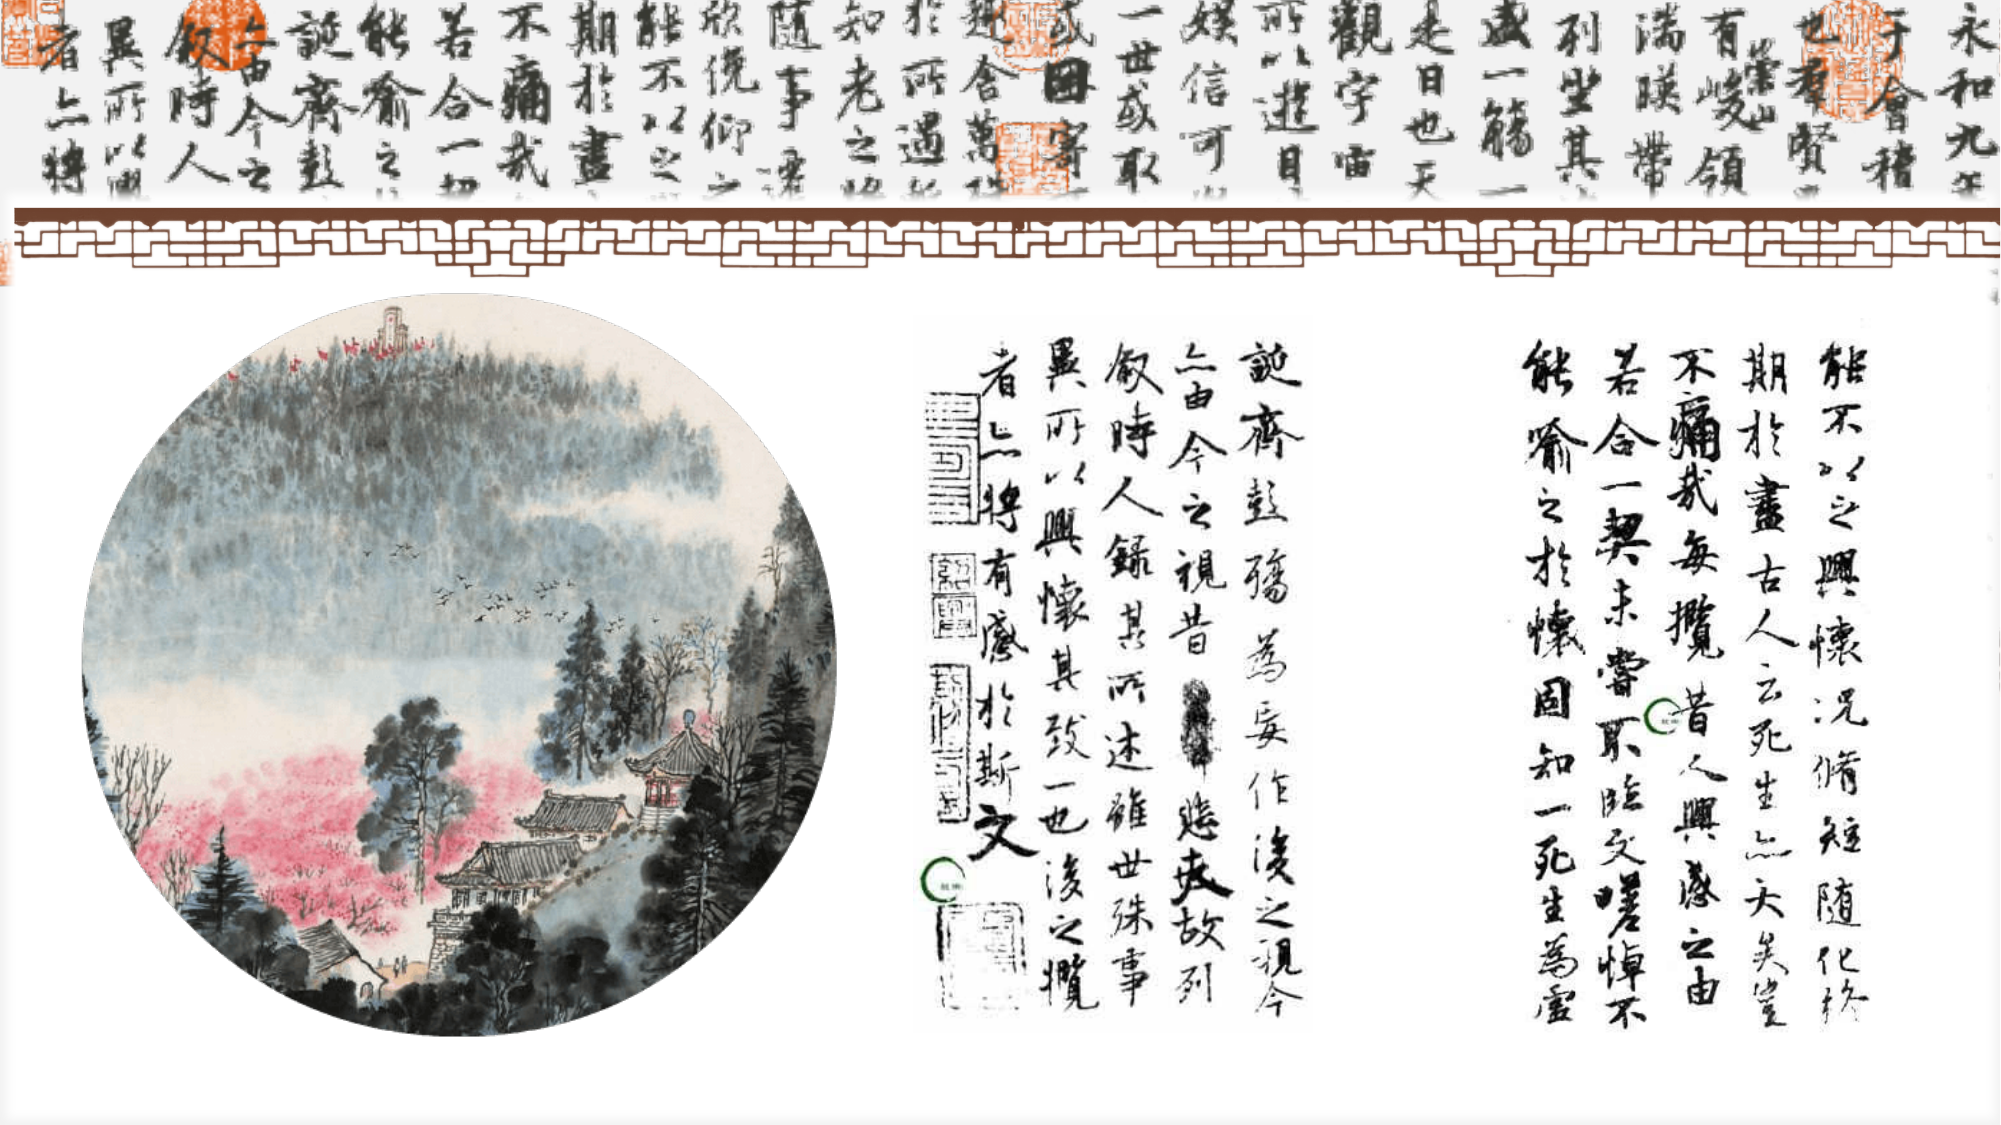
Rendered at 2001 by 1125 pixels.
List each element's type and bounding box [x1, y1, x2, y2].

picture [0, 0, 2001, 151]
picture [913, 315, 1313, 1033]
picture [22, 268, 884, 1041]
picture [1504, 318, 1876, 1044]
